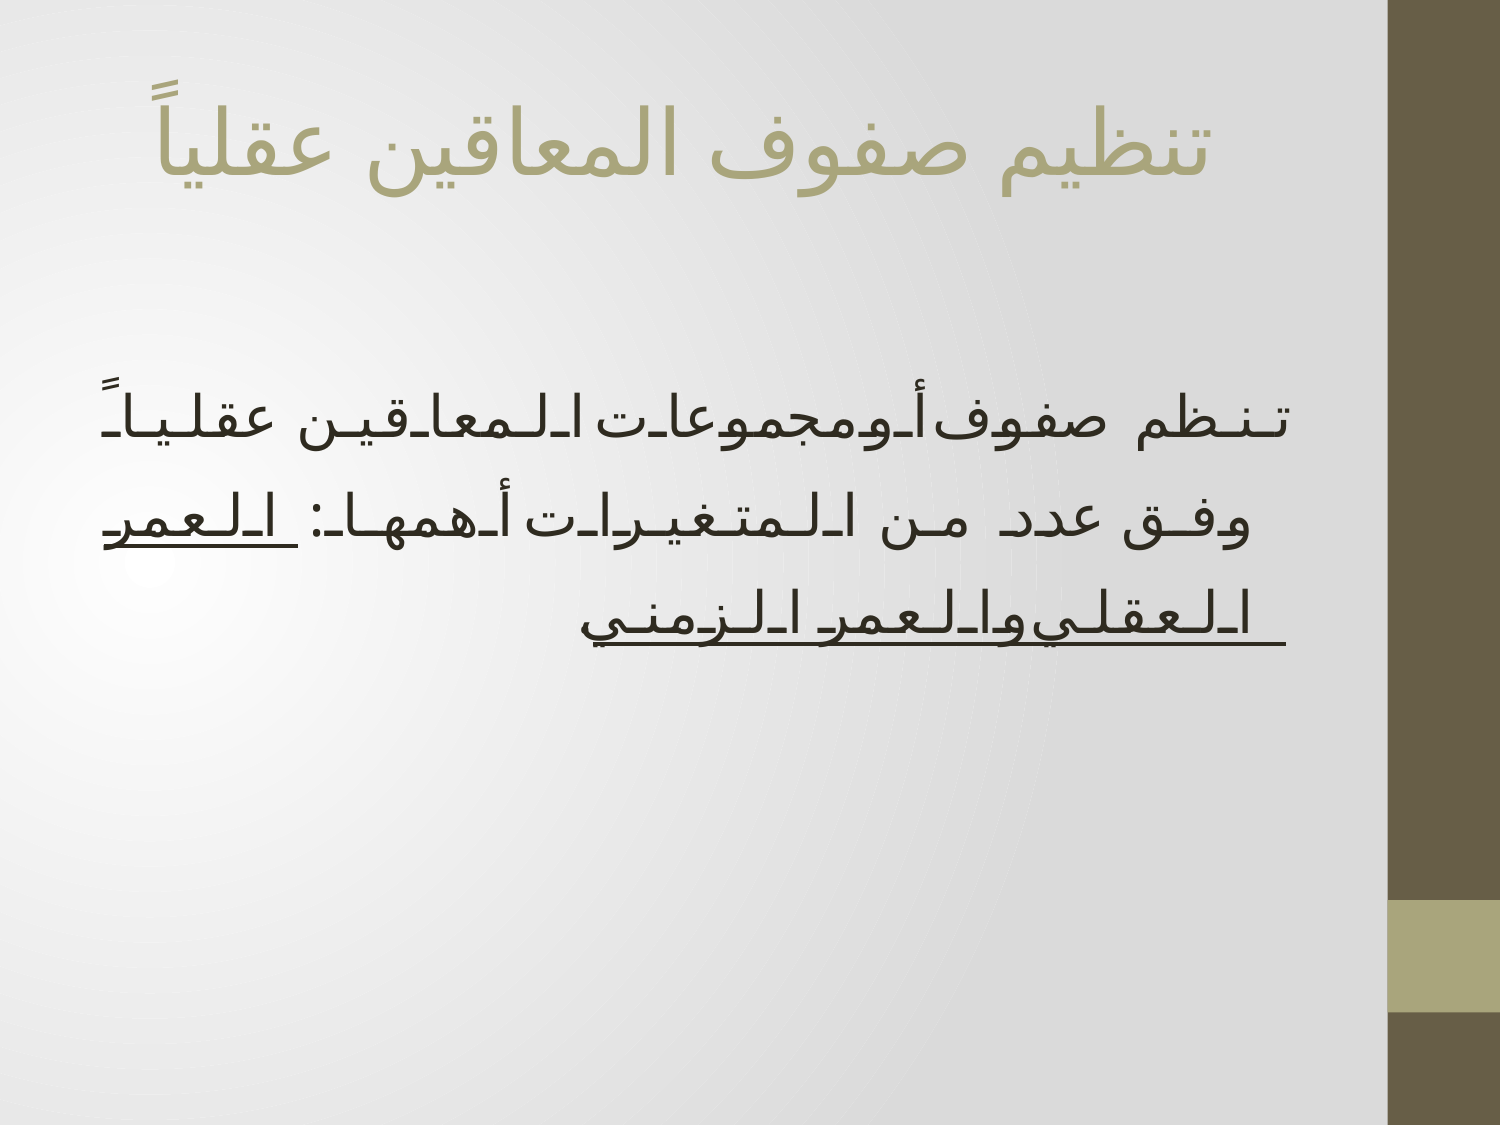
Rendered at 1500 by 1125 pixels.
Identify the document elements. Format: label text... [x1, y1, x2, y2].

list تنظم صفوف أومجموعات المعاقين عقلياً وفق عدد من المتغيرات أهمها: العمر العقلي والعمر الزمني. [75, 262, 1325, 1050]
title تنظيم صفوف المعاقين عقلياً [75, 45, 1325, 233]
